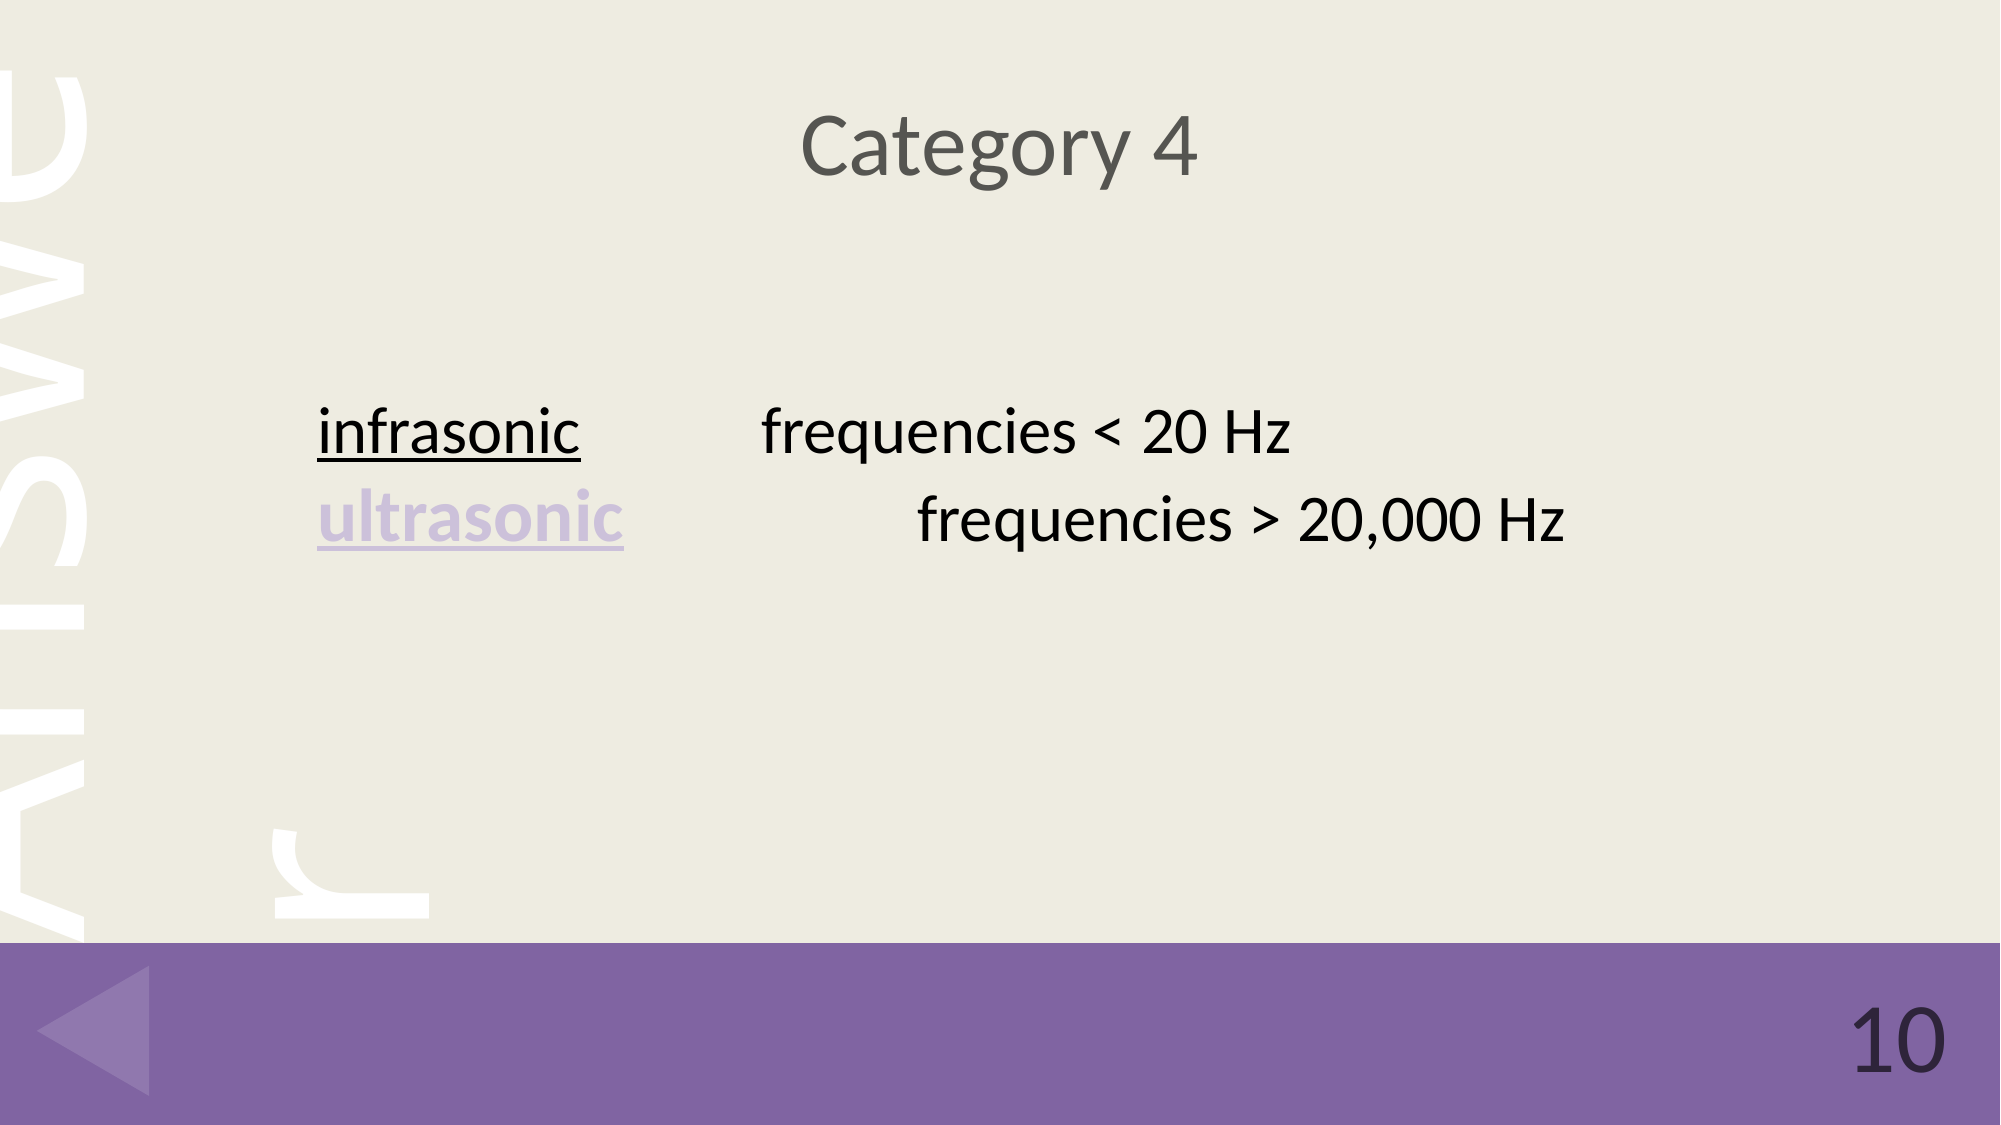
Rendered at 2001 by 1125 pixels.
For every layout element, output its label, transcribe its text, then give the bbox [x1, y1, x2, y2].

list infrasonic frequencies < 20 Hz ultrasonic frequencies > 20,000 Hz [302, 307, 1760, 636]
list 10 [1494, 967, 1963, 1097]
title Category 4 [99, 45, 1900, 233]
